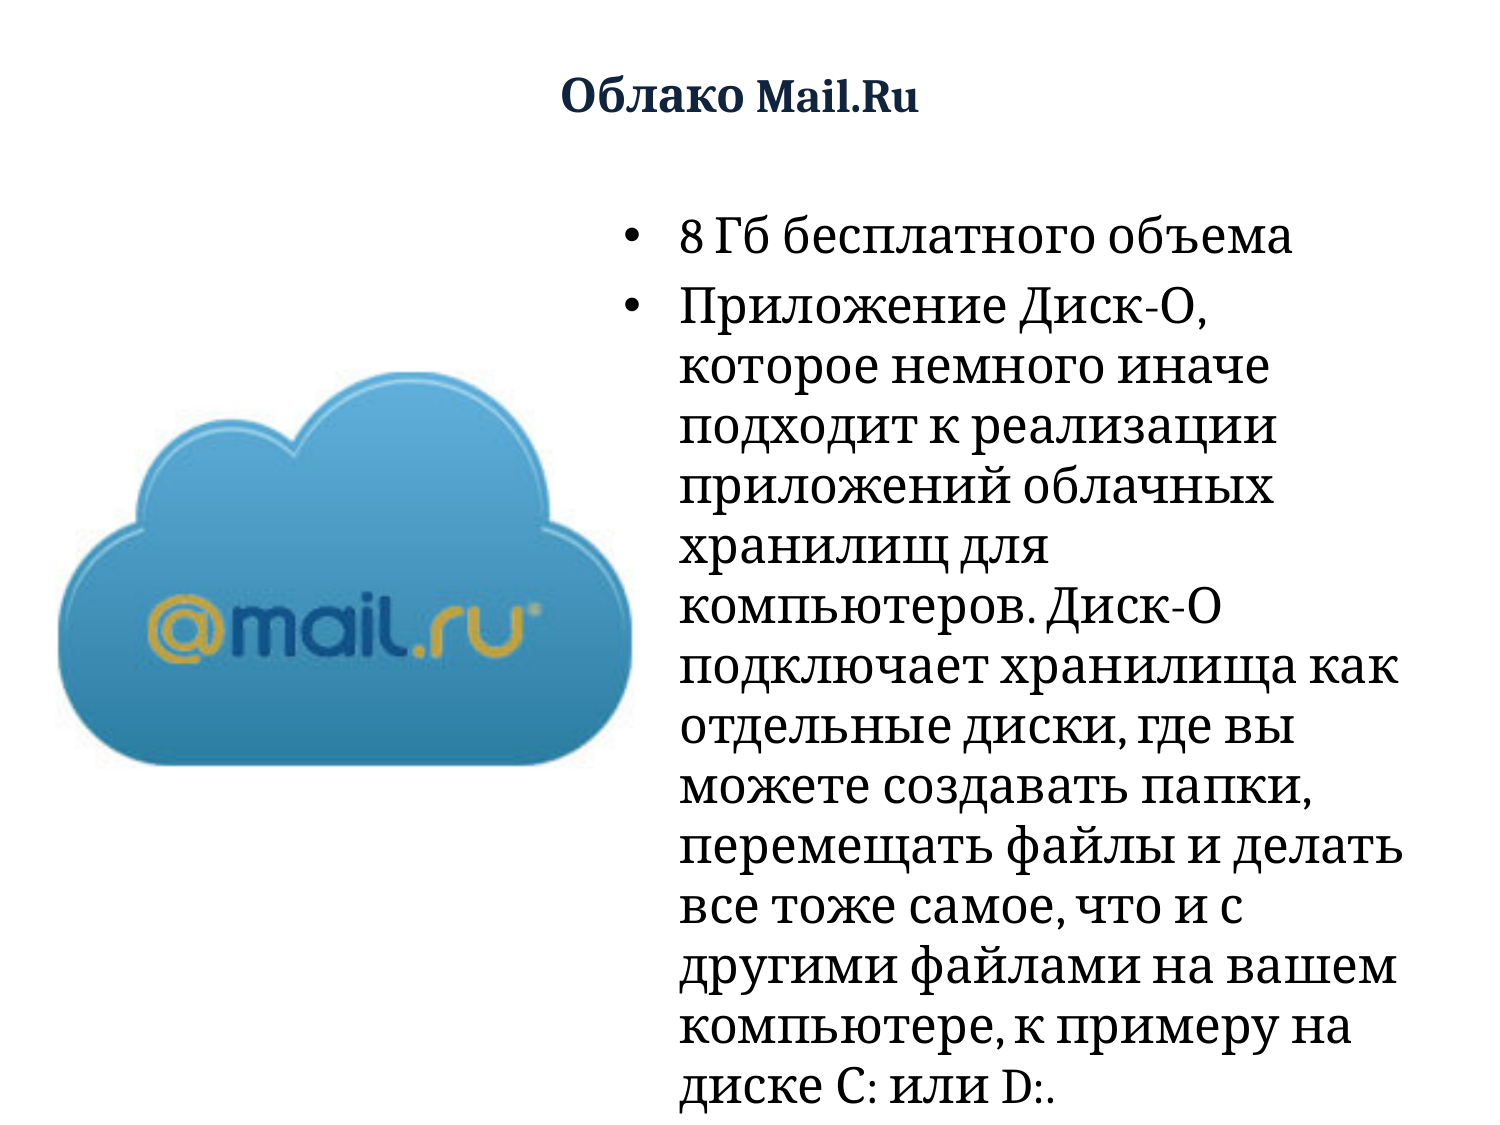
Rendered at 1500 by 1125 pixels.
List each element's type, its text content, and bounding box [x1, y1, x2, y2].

title Облако Mail.Ru [64, 0, 1415, 188]
list 8 Гб бесплатного объема Приложение Диск-О, которое немного иначе подходит к реализации приложений облачных хранилищ для компьютеров. Диск-О подключает хранилища как отдельные диски, где вы можете создавать папки, перемещать файлы и делать все тоже самое, что и с другими файлами на вашем компьютере, к примеру на диске С: или D:. [608, 196, 1424, 939]
picture [29, 337, 660, 799]
